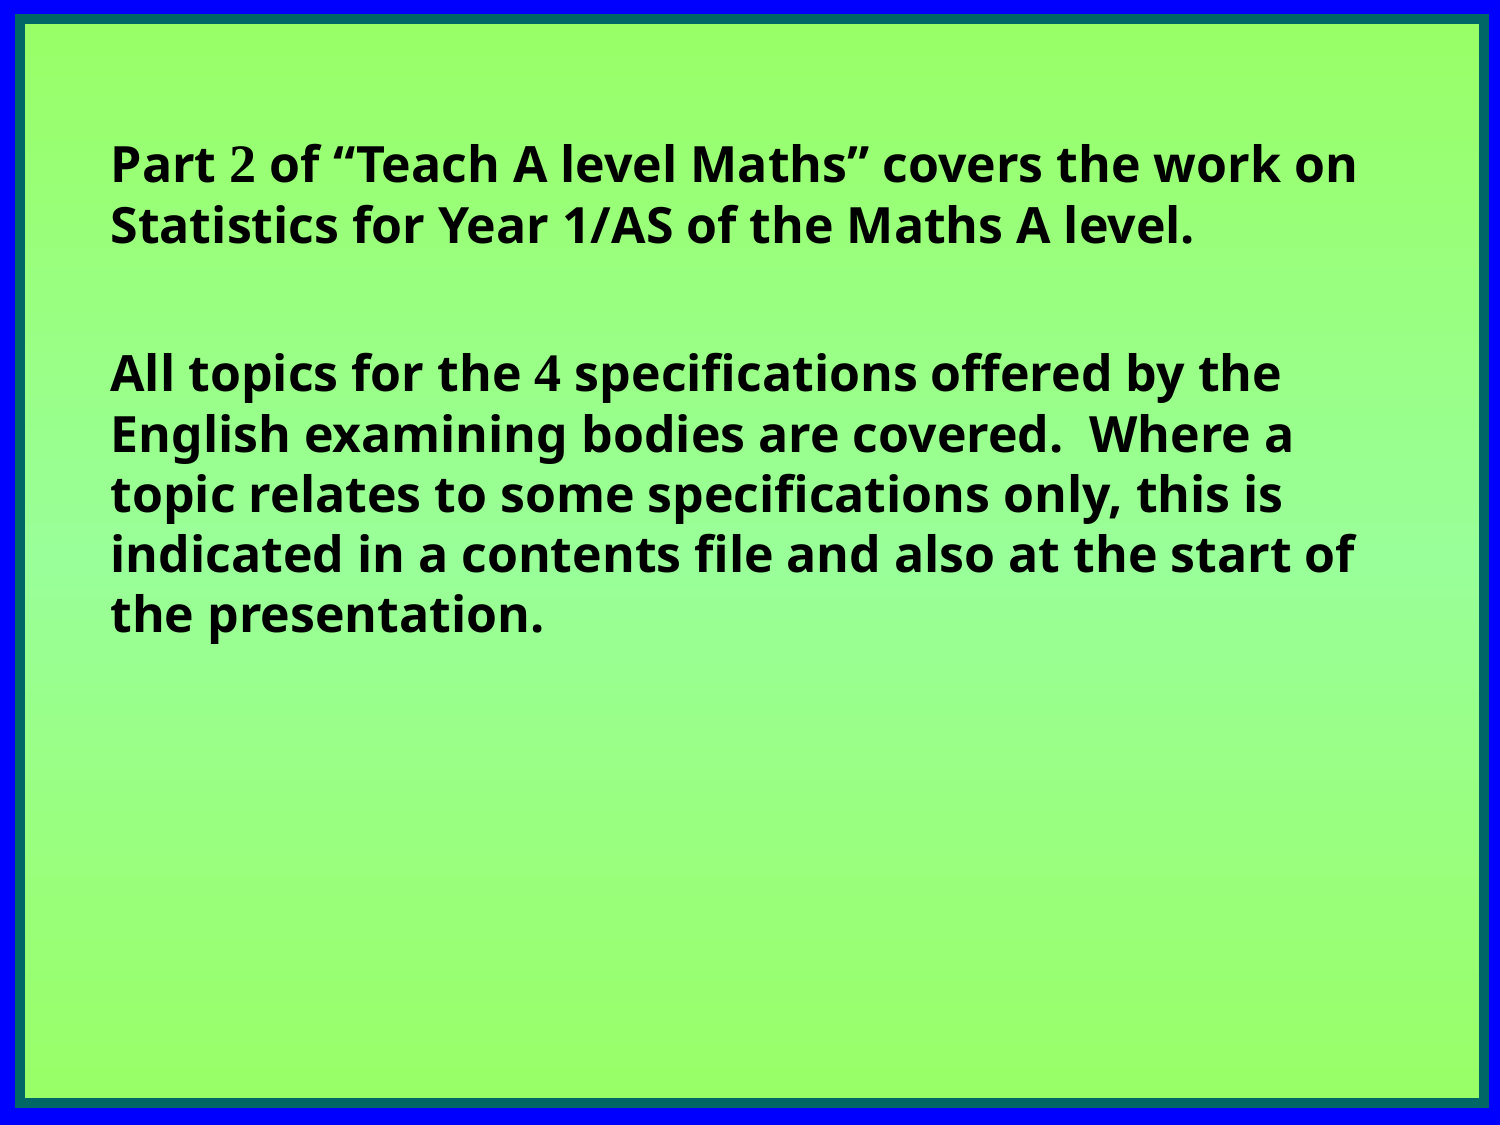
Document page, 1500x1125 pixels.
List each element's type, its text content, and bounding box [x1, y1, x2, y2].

text_box Part 2 of “Teach A level Maths” covers the work on Statistics for Year 1/AS of the Maths A level. [95, 120, 1438, 261]
text_box All topics for the 4 specifications offered by the English examining bodies are covered. Where a topic relates to some specifications only, this is indicated in a contents file and also at the start of the presentation. [95, 330, 1438, 650]
